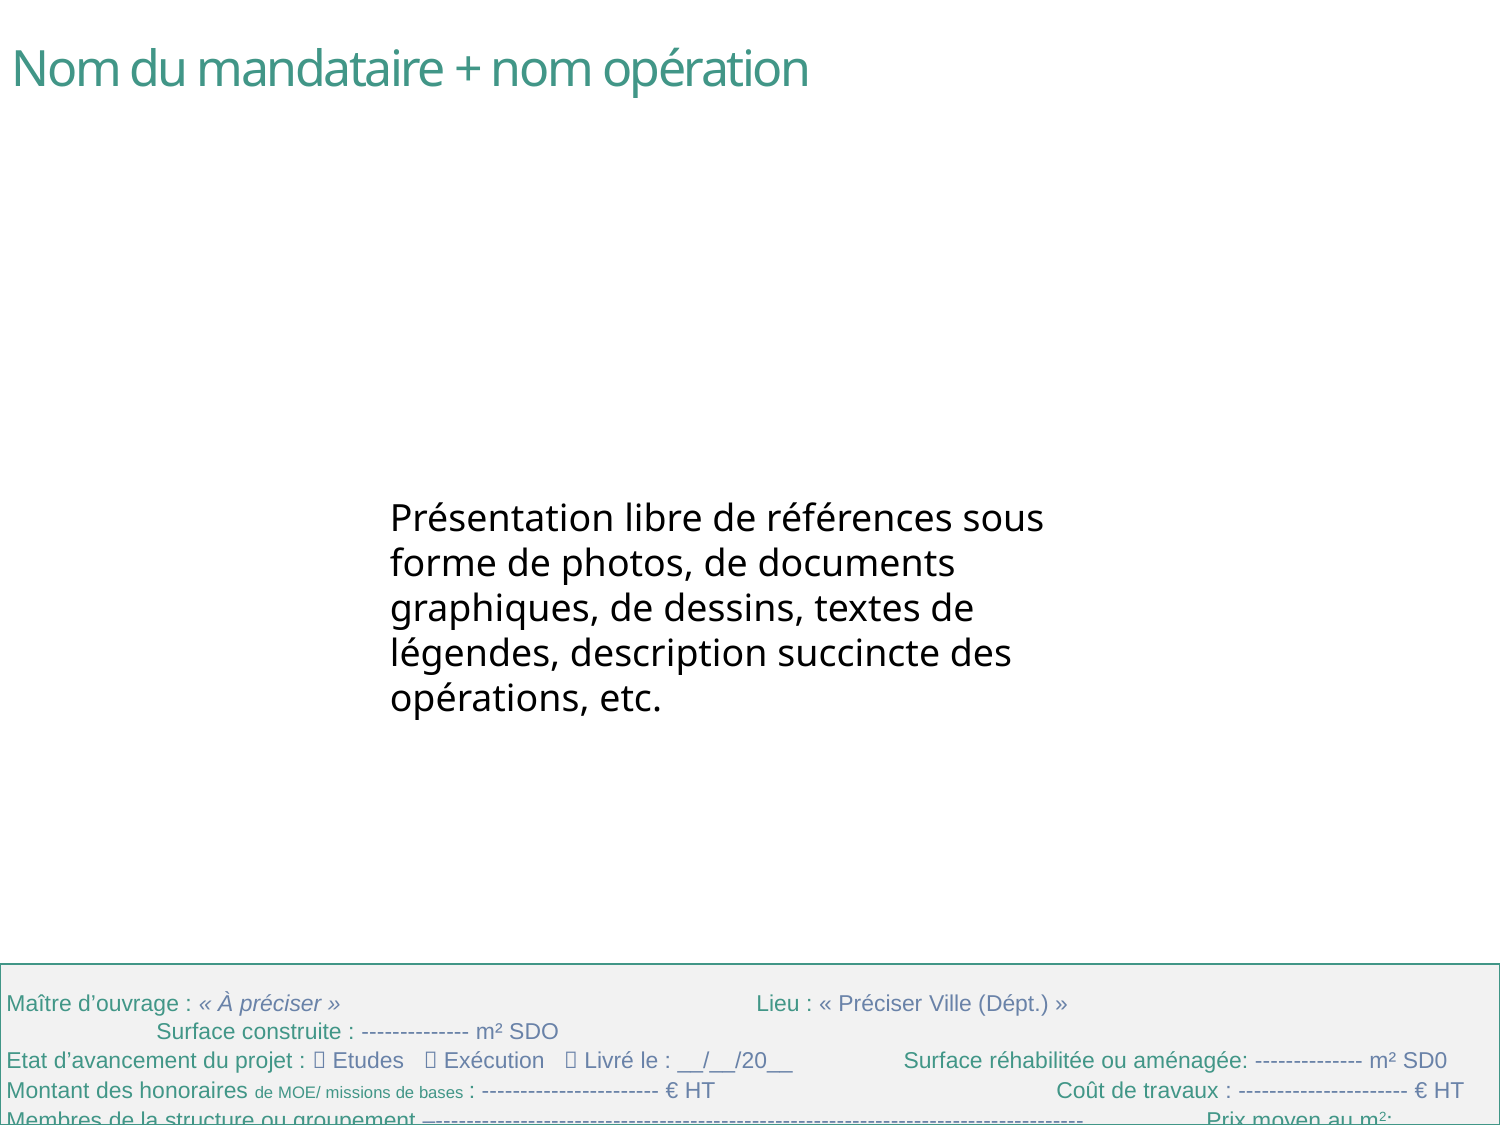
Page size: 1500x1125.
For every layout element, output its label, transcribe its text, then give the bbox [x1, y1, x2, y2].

text_box Maître d’ouvrage : « À préciser » Lieu : « Préciser Ville (Dépt.) » Surface construite : -------------- m² SDO Etat d’avancement du projet :  Etudes  Exécution  Livré le : __/__/20__ Surface réhabilitée ou aménagée: -------------- m² SD0 Montant des honoraires de MOE/ missions de bases : ----------------------- € HT Coût de travaux : ---------------------- € HT Membres de la structure ou groupement –------------------------------------------------------------------------------------ Prix moyen au m2: --------------- €/m2 SD0 [6, 980, 1500, 1125]
text_box Nom du mandataire + nom opération [0, 30, 1405, 110]
text_box Présentation libre de références sous forme de photos, de documents graphiques, de dessins, textes de légendes, description succincte des opérations, etc. [374, 486, 1125, 727]
text_box [0, 963, 1500, 1125]
